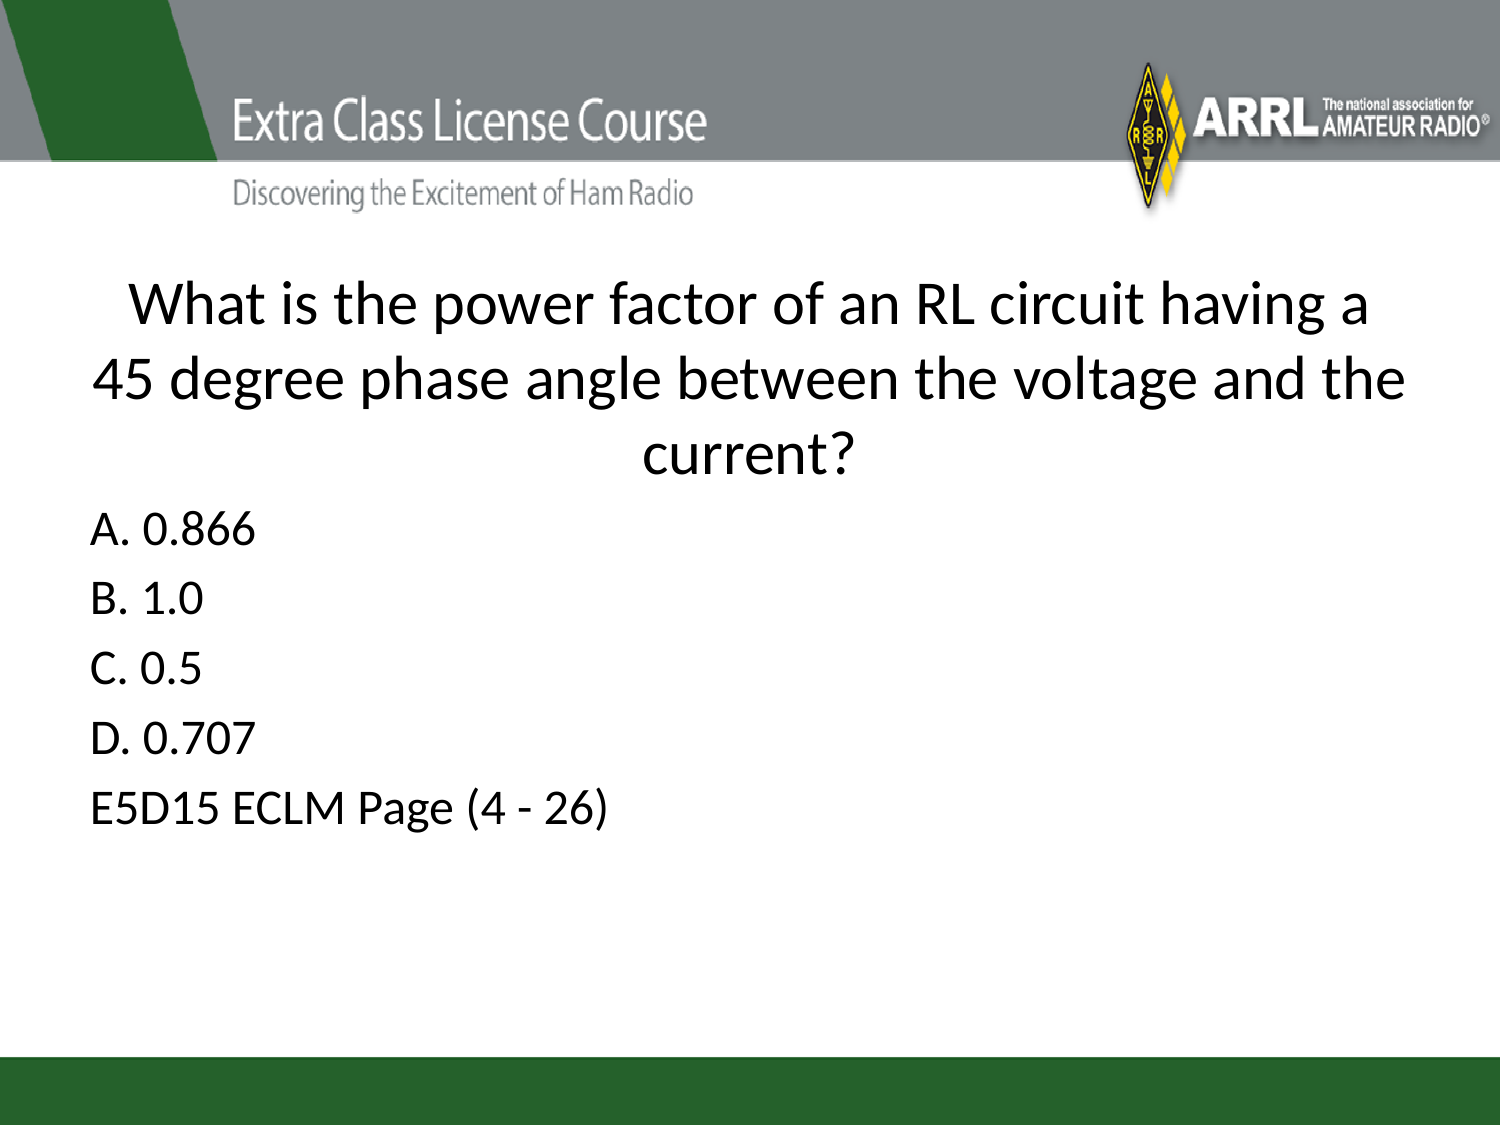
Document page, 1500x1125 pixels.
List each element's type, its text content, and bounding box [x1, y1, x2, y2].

picture [0, 0, 1500, 1125]
title What is the power factor of an RL circuit having a 45 degree phase angle between the voltage and the current? [75, 254, 1425, 435]
list A. 0.866 B. 1.0 C. 0.5 D. 0.707 E5D15 ECLM Page (4 - 26) [75, 487, 1425, 1005]
